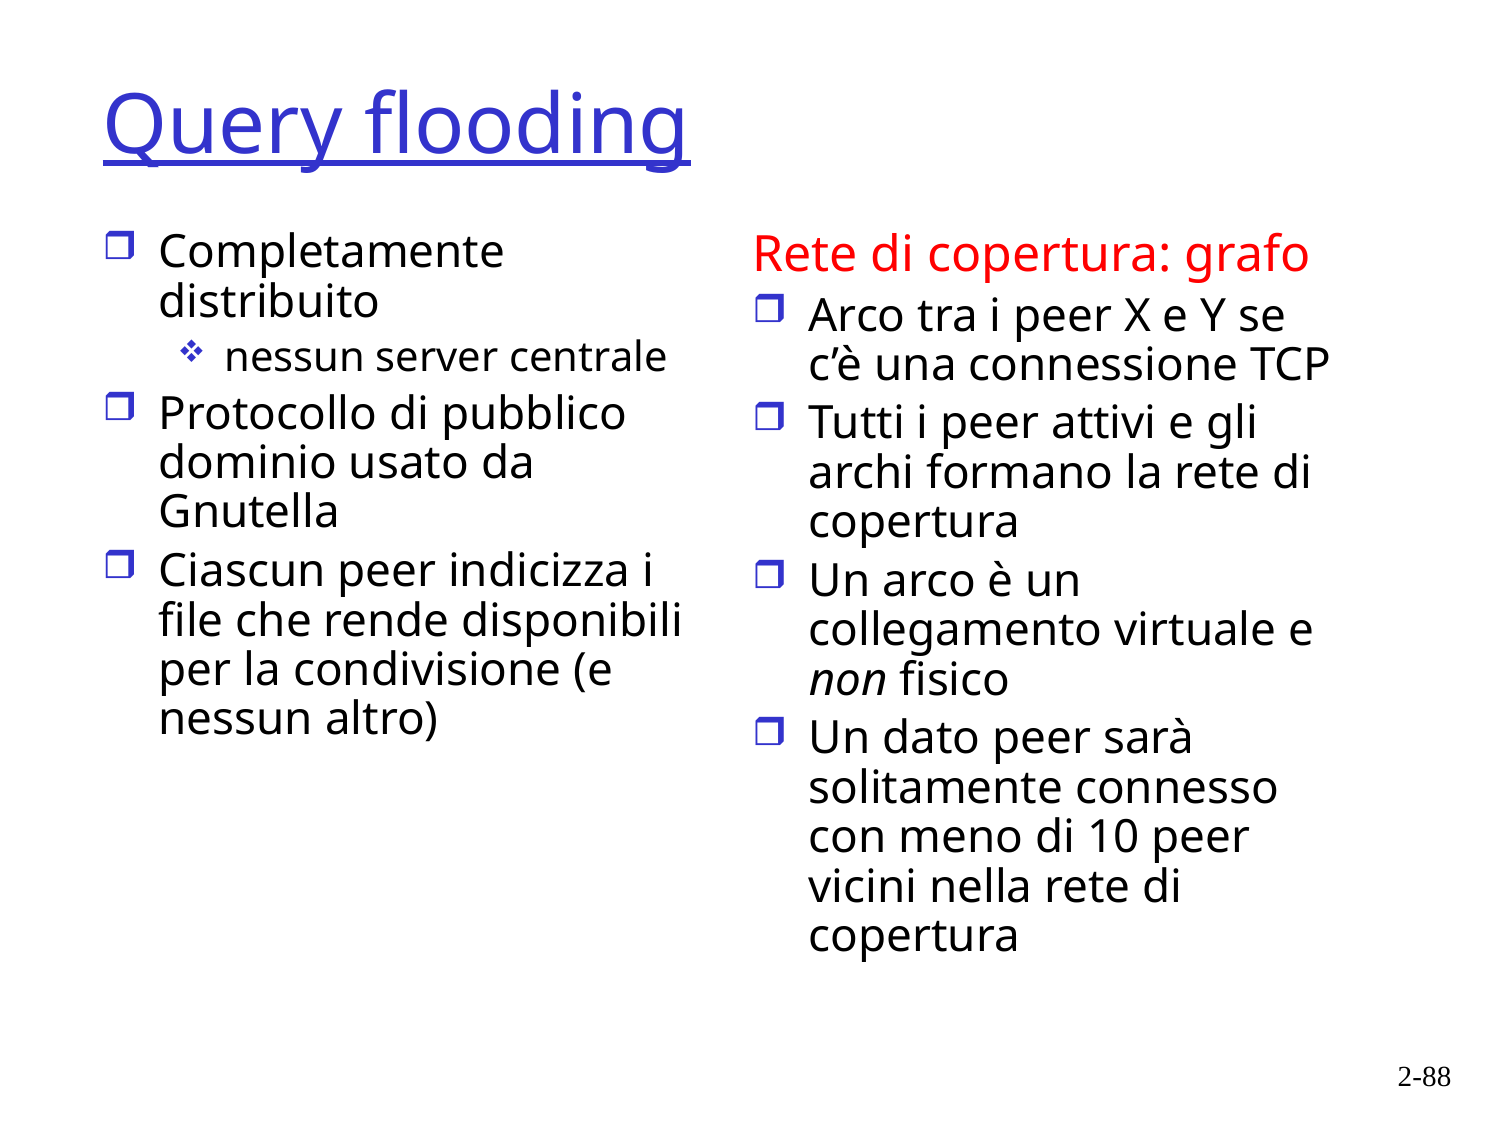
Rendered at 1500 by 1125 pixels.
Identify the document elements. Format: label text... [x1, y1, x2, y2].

list Completamente distribuito nessun server centrale Protocollo di pubblico dominio usato da Gnutella Ciascun peer indicizza i file che rende disponibili per la condivisione (e nessun altro) [87, 220, 713, 984]
title Query flooding [87, 35, 1363, 205]
list Rete di copertura: grafo Arco tra i peer X e Y se c’è una connessione TCP Tutti i peer attivi e gli archi formano la rete di copertura Un arco è un collegamento virtuale e non fisico Un dato peer sarà solitamente connesso con meno di 10 peer vicini nella rete di copertura [737, 220, 1363, 984]
slide_number 2-88 [1362, 1049, 1467, 1125]
